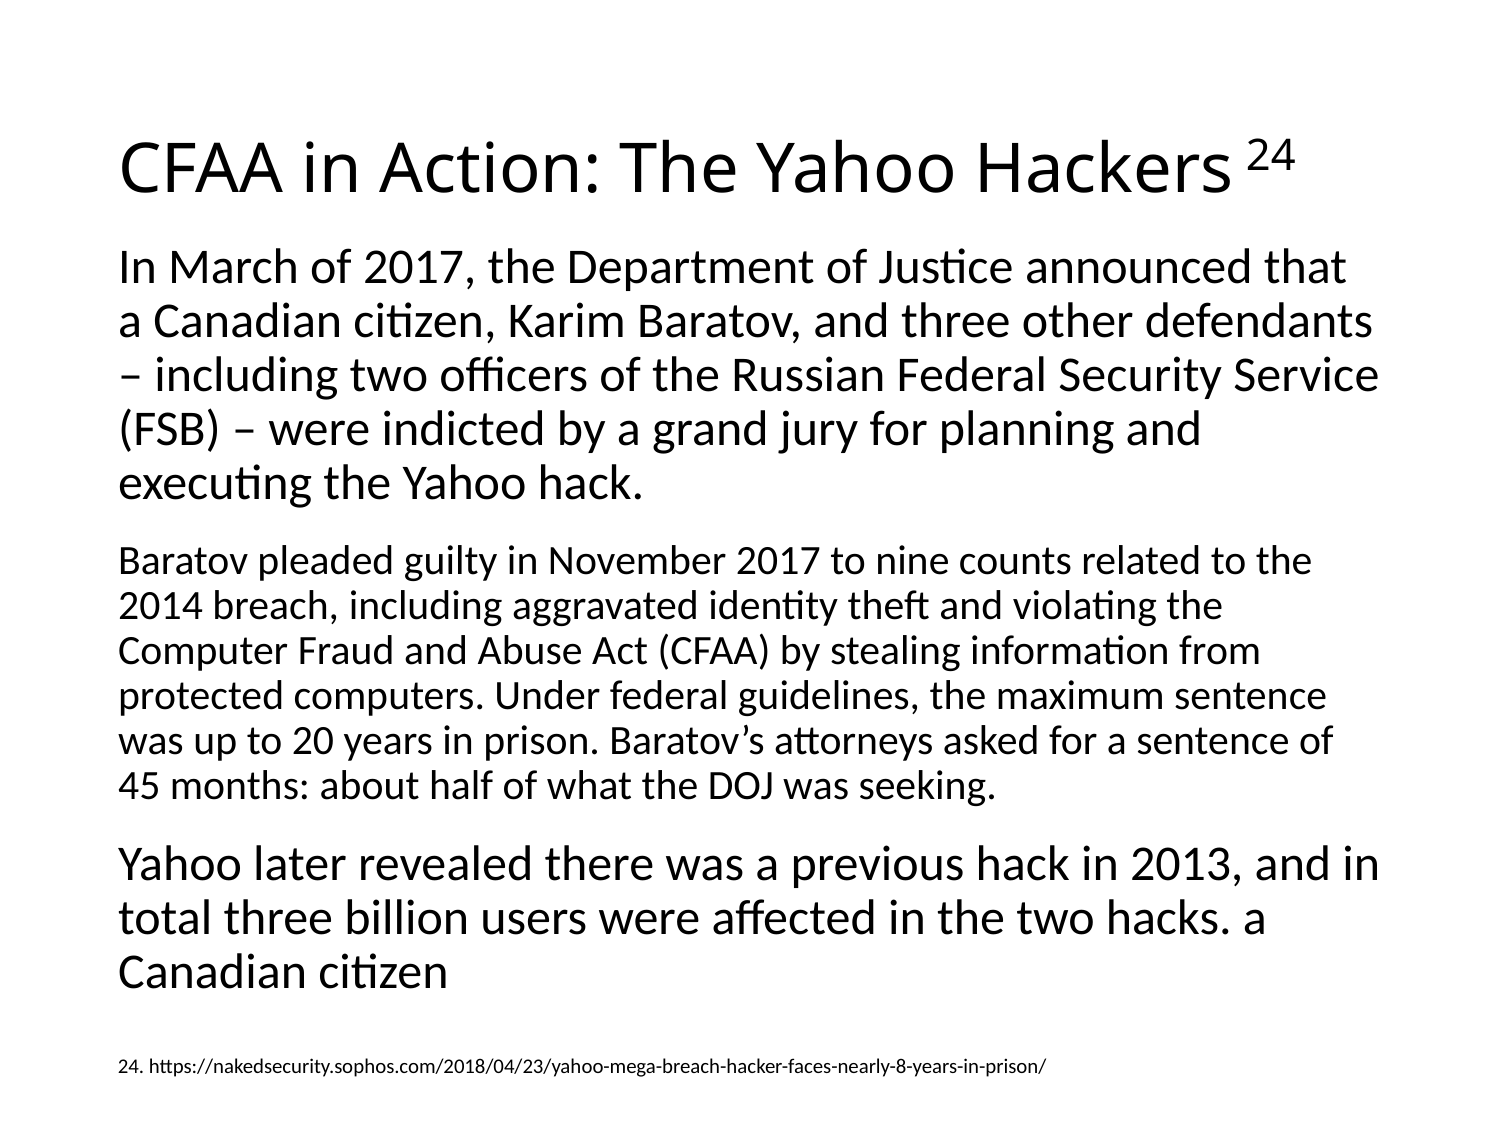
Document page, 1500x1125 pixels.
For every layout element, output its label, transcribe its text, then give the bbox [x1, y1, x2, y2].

list In March of 2017, the Department of Justice announced that a Canadian citizen, Karim Baratov, and three other defendants – including two officers of the Russian Federal Security Service (FSB) – were indicted by a grand jury for planning and executing the Yahoo hack. Baratov pleaded guilty in November 2017 to nine counts related to the 2014 breach, including aggravated identity theft and violating the Computer Fraud and Abuse Act (CFAA) by stealing information from protected computers. Under federal guidelines, the maximum sentence was up to 20 years in prison. Baratov’s attorneys asked for a sentence of 45 months: about half of what the DOJ was seeking. Yahoo later revealed there was a previous hack in 2013, and in total three billion users were affected in the two hacks. a Canadian citizen [102, 233, 1398, 948]
text_box 24. https://nakedsecurity.sophos.com/2018/04/23/yahoo-mega-breach-hacker-faces-nearly-8-years-in-prison/ [103, 1045, 1244, 1085]
title CFAA in Action: The Yahoo Hackers 24 [102, 59, 1422, 278]
